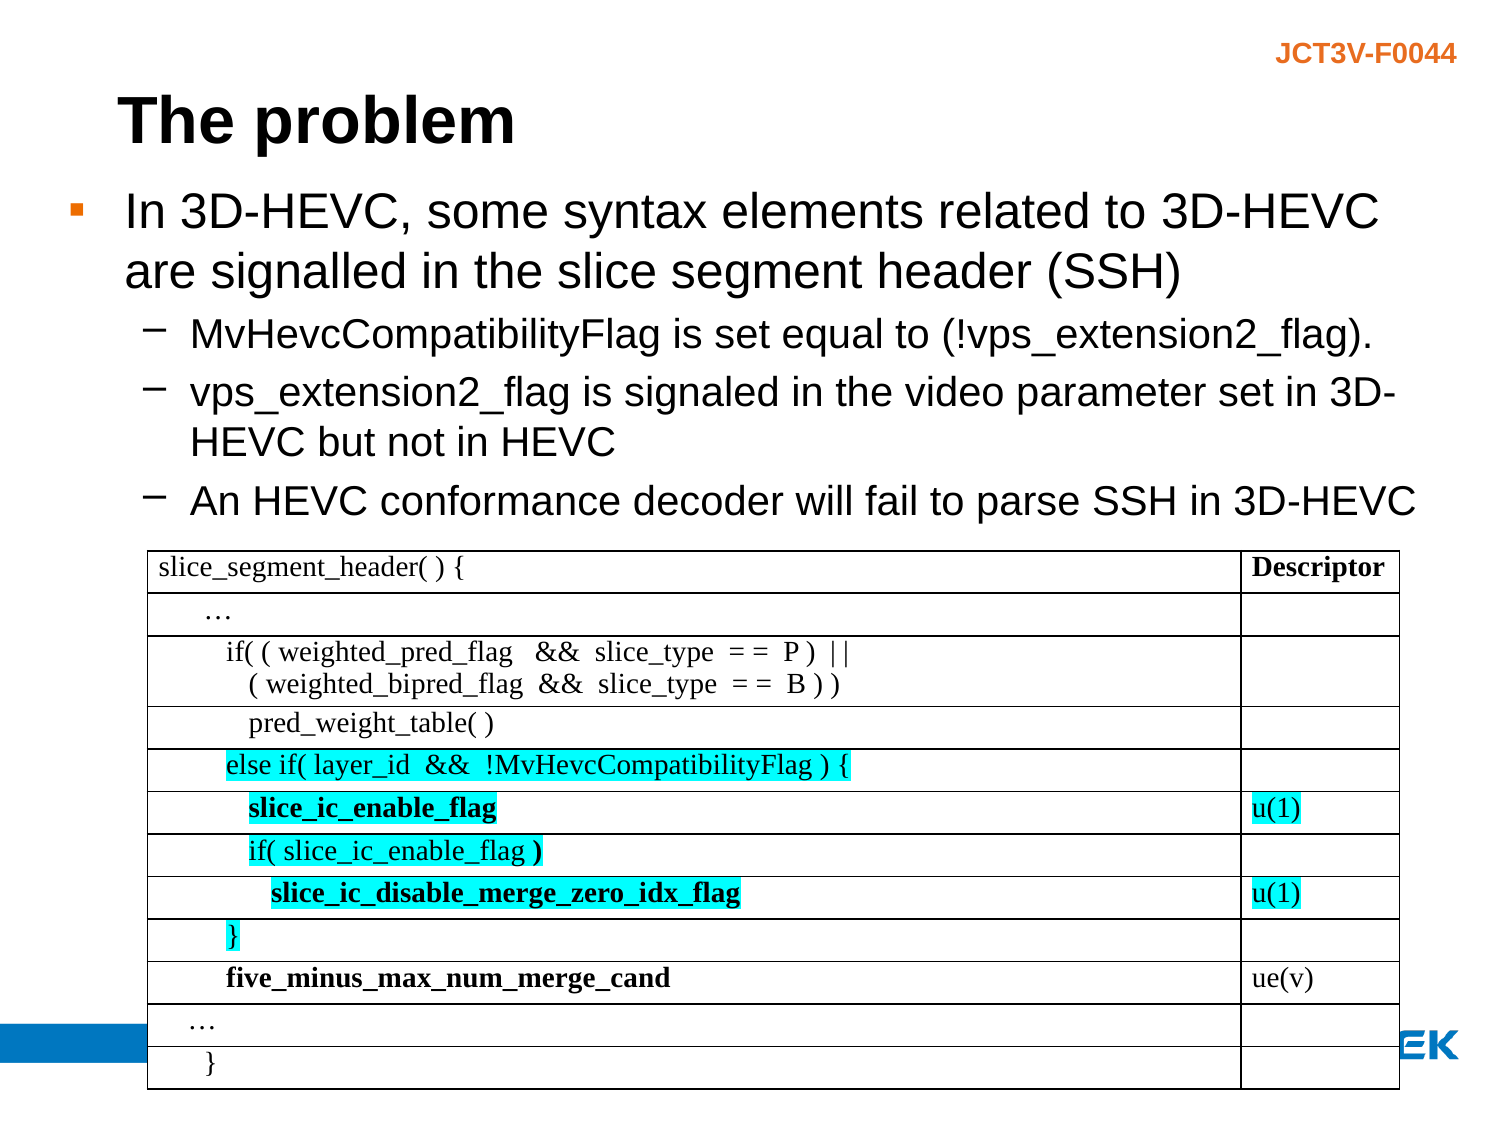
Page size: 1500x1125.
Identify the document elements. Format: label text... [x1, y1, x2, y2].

table_cell ue(v) [1242, 962, 1399, 1003]
table_cell } [148, 920, 1240, 961]
table_cell slice_ic_disable_merge_zero_idx_flag [148, 877, 1240, 918]
table_header Descriptor [1242, 552, 1399, 592]
table_cell [1242, 594, 1399, 635]
picture [1400, 1023, 1459, 1063]
list In 3D-HEVC, some syntax elements related to 3D-HEVC are signalled in the slice segment header (SSH) MvHevcCompatibilityFlag is set equal to (!vps_extension2_flag). vps_extension2_flag is signaled in the video parameter set in 3D-HEVC but not in HEVC An HEVC conformance decoder will fail to parse SSH in 3D-HEVC [52, 170, 1459, 985]
table_cell … [148, 1005, 1240, 1046]
table_cell u(1) [1242, 792, 1399, 833]
picture [0, 1023, 147, 1063]
table_cell five_minus_max_num_merge_cand [148, 962, 1240, 1003]
table_cell [1242, 1047, 1399, 1088]
table_cell [1242, 707, 1399, 748]
table_cell if( slice_ic_enable_flag ) [148, 835, 1240, 876]
table_cell slice_ic_enable_flag [148, 792, 1240, 833]
table_cell u(1) [1242, 877, 1399, 918]
table_cell [1242, 637, 1399, 706]
table_cell … [148, 594, 1240, 635]
table_cell pred_weight_table( ) [148, 707, 1240, 748]
table_cell if( ( weighted_pred_flag && slice_type = = P ) | | ( weighted_bipred_flag && slice_type = = B ) ) [148, 637, 1240, 706]
table_cell else if( layer_id && !MvHevcCompatibilityFlag ) { [148, 750, 1240, 791]
table_header slice_segment_header( ) { [148, 552, 1240, 592]
table_cell } [148, 1047, 1240, 1088]
table_cell [1242, 1005, 1399, 1046]
title The problem [101, 62, 1425, 170]
table_cell [1242, 835, 1399, 876]
table_cell [1242, 750, 1399, 791]
table_cell [1242, 920, 1399, 961]
